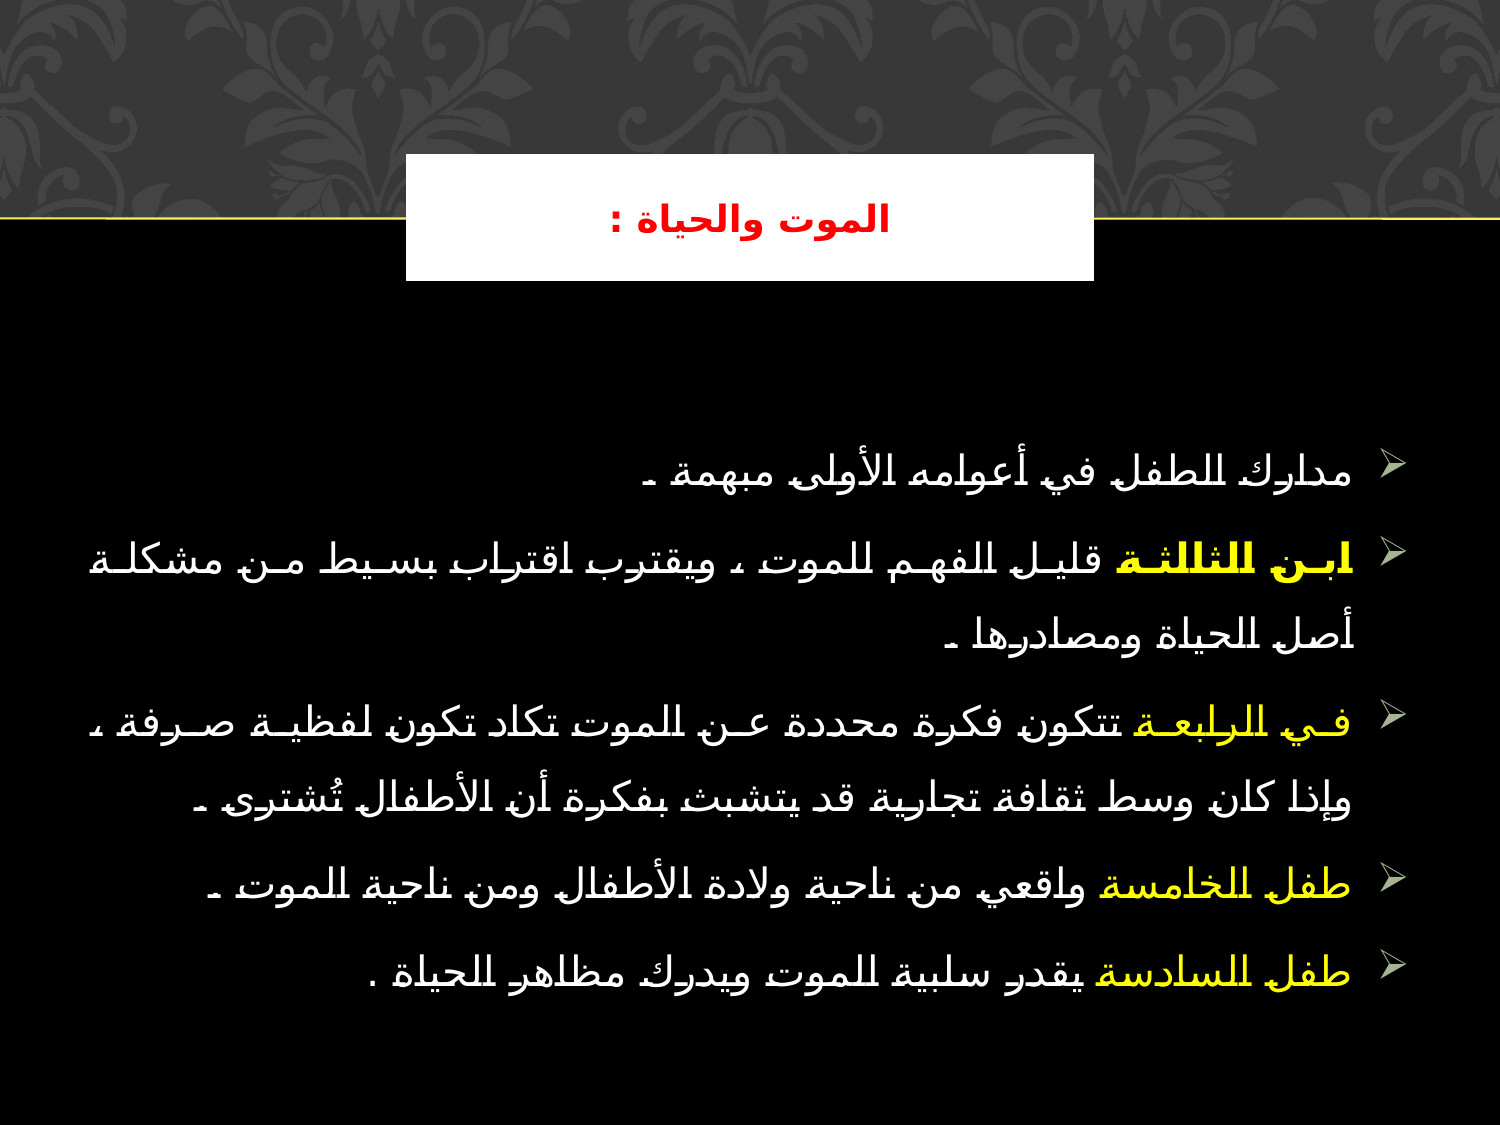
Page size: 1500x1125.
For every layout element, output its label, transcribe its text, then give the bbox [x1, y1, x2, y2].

list مدارك الطفل في أعوامه الأولى مبهمة . ابن الثالثة قليل الفهم للموت ، ويقترب اقتراب بسيط من مشكلة أصل الحياة ومصادرها . في الرابعة تتكون فكرة محددة عن الموت تكاد تكون لفظية صرفة ، وإذا كان وسط ثقافة تجارية قد يتشبث بفكرة أن الأطفال تُشترى . طفل الخامسة واقعي من ناحية ولادة الأطفال ومن ناحية الموت . طفل السادسة يقدر سلبية الموت ويدرك مظاهر الحياة . [75, 331, 1425, 1083]
title الموت والحياة : [406, 154, 1094, 281]
